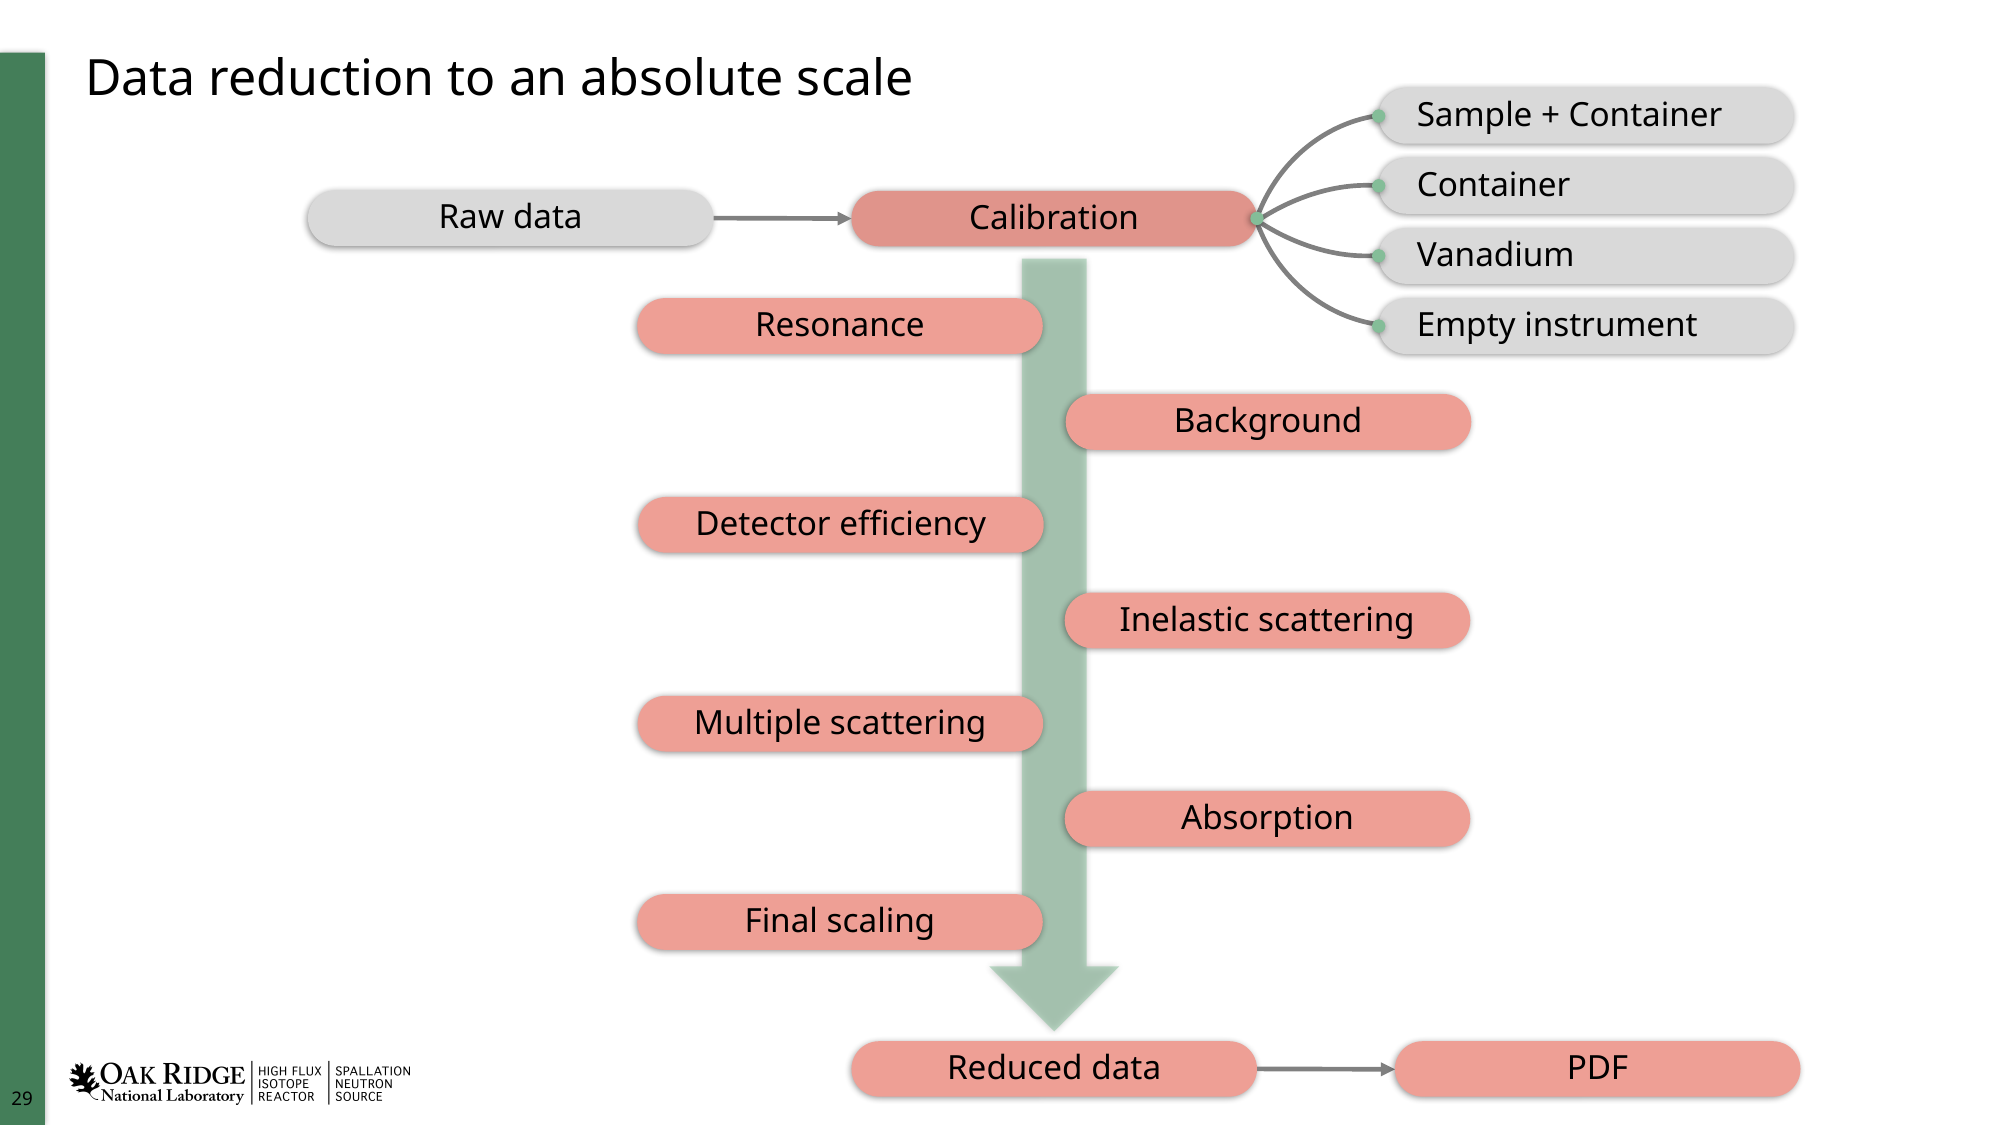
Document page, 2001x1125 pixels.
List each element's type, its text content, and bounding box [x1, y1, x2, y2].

text_box Detector efficiency [638, 496, 1044, 553]
text_box [1260, 117, 1378, 257]
text_box [1266, 221, 1367, 312]
title Data reduction to an absolute scale [70, 44, 1000, 115]
text_box Raw data [307, 190, 714, 246]
text_box Absorption [1064, 790, 1471, 847]
text_box [1371, 109, 1378, 123]
picture [66, 1058, 413, 1108]
text_box [1371, 249, 1378, 263]
text_box Calibration [851, 190, 1255, 247]
text_box [1260, 228, 1311, 298]
text_box [1325, 261, 1378, 324]
text_box Resonance [637, 298, 1043, 354]
text_box PDF [1395, 1041, 1801, 1097]
text_box Background [1065, 394, 1472, 450]
text_box [1371, 179, 1378, 193]
text_box [1371, 319, 1378, 333]
text_box Multiple scattering [637, 695, 1044, 752]
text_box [1378, 87, 1794, 355]
text_box Final scaling [637, 894, 1043, 950]
text_box Inelastic scattering [1064, 592, 1471, 649]
text_box [989, 258, 1120, 1032]
text_box [1312, 129, 1324, 141]
text_box Reduced data [851, 1041, 1257, 1097]
text_box [1250, 211, 1264, 226]
